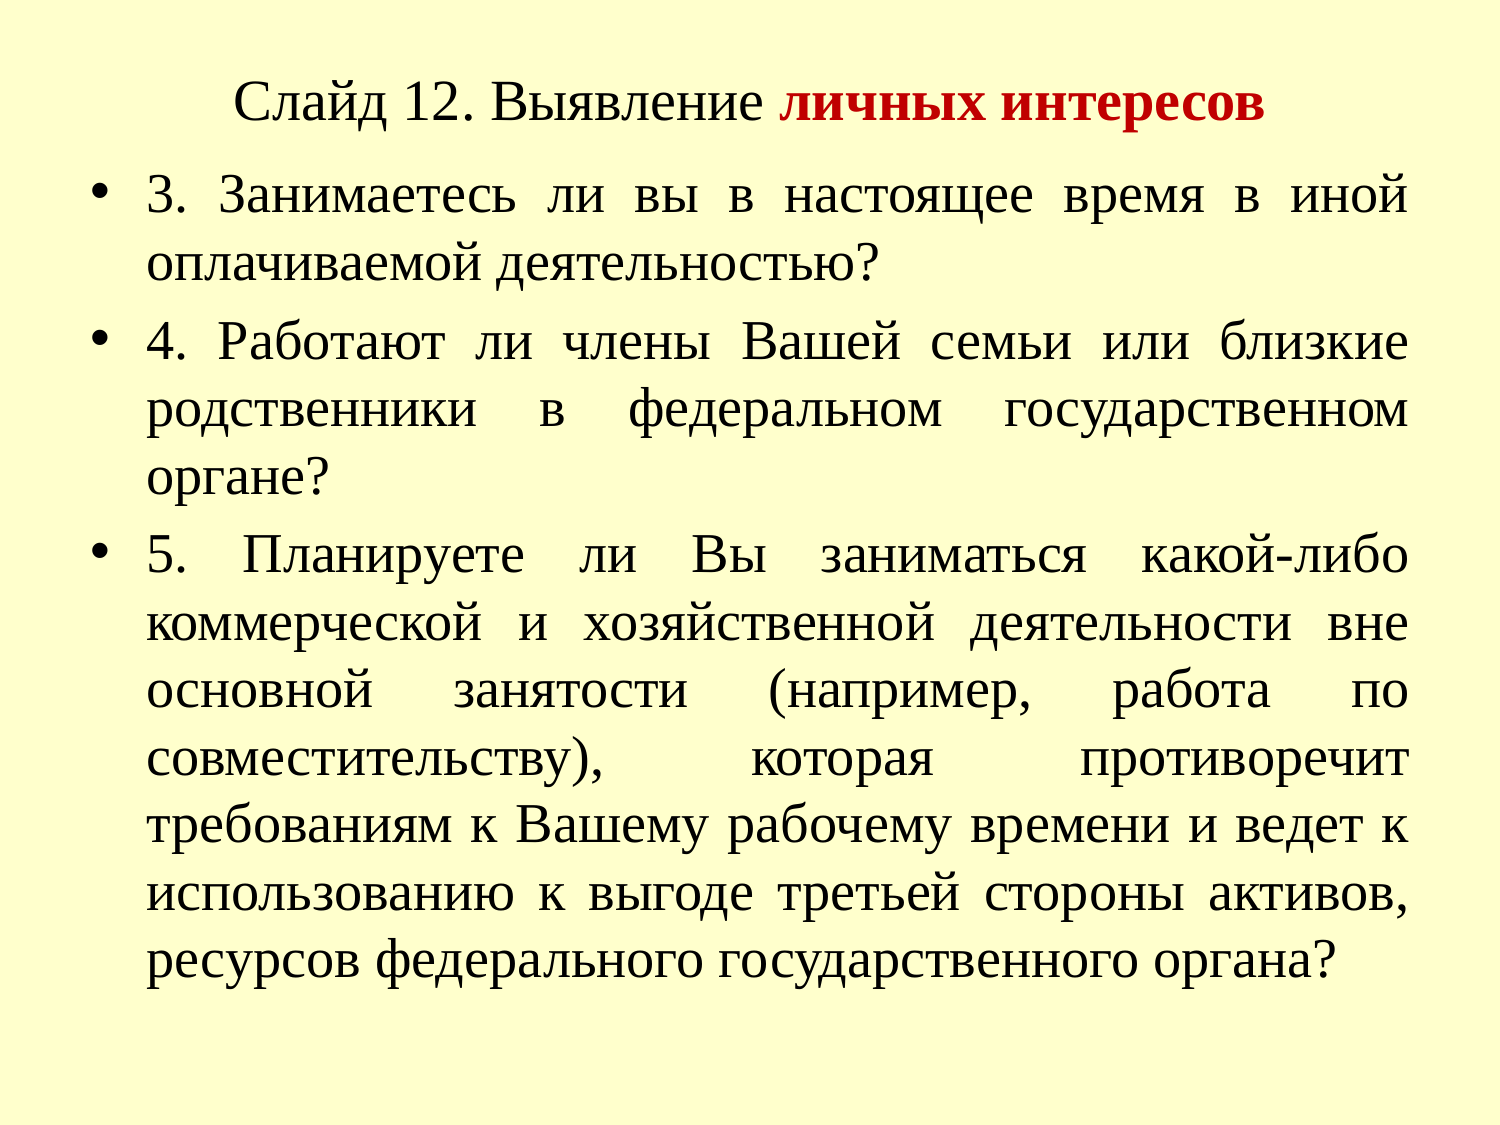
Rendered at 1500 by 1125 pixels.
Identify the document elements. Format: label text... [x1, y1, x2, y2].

title Слайд 12. Выявление личных интересов [75, 45, 1425, 149]
list 3. Занимаетесь ли вы в настоящее время в иной оплачиваемой деятельностью? 4. Работают ли члены Вашей семьи или близкие родственники в федеральном государственном органе? 5. Планируете ли Вы заниматься какой-либо коммерческой и хозяйственной деятельности вне основной занятости (например, работа по совместительству), которая противоречит требованиям к Вашему рабочему времени и ведет к использованию к выгоде третьей стороны активов, ресурсов федерального государственного органа? [75, 149, 1425, 1125]
